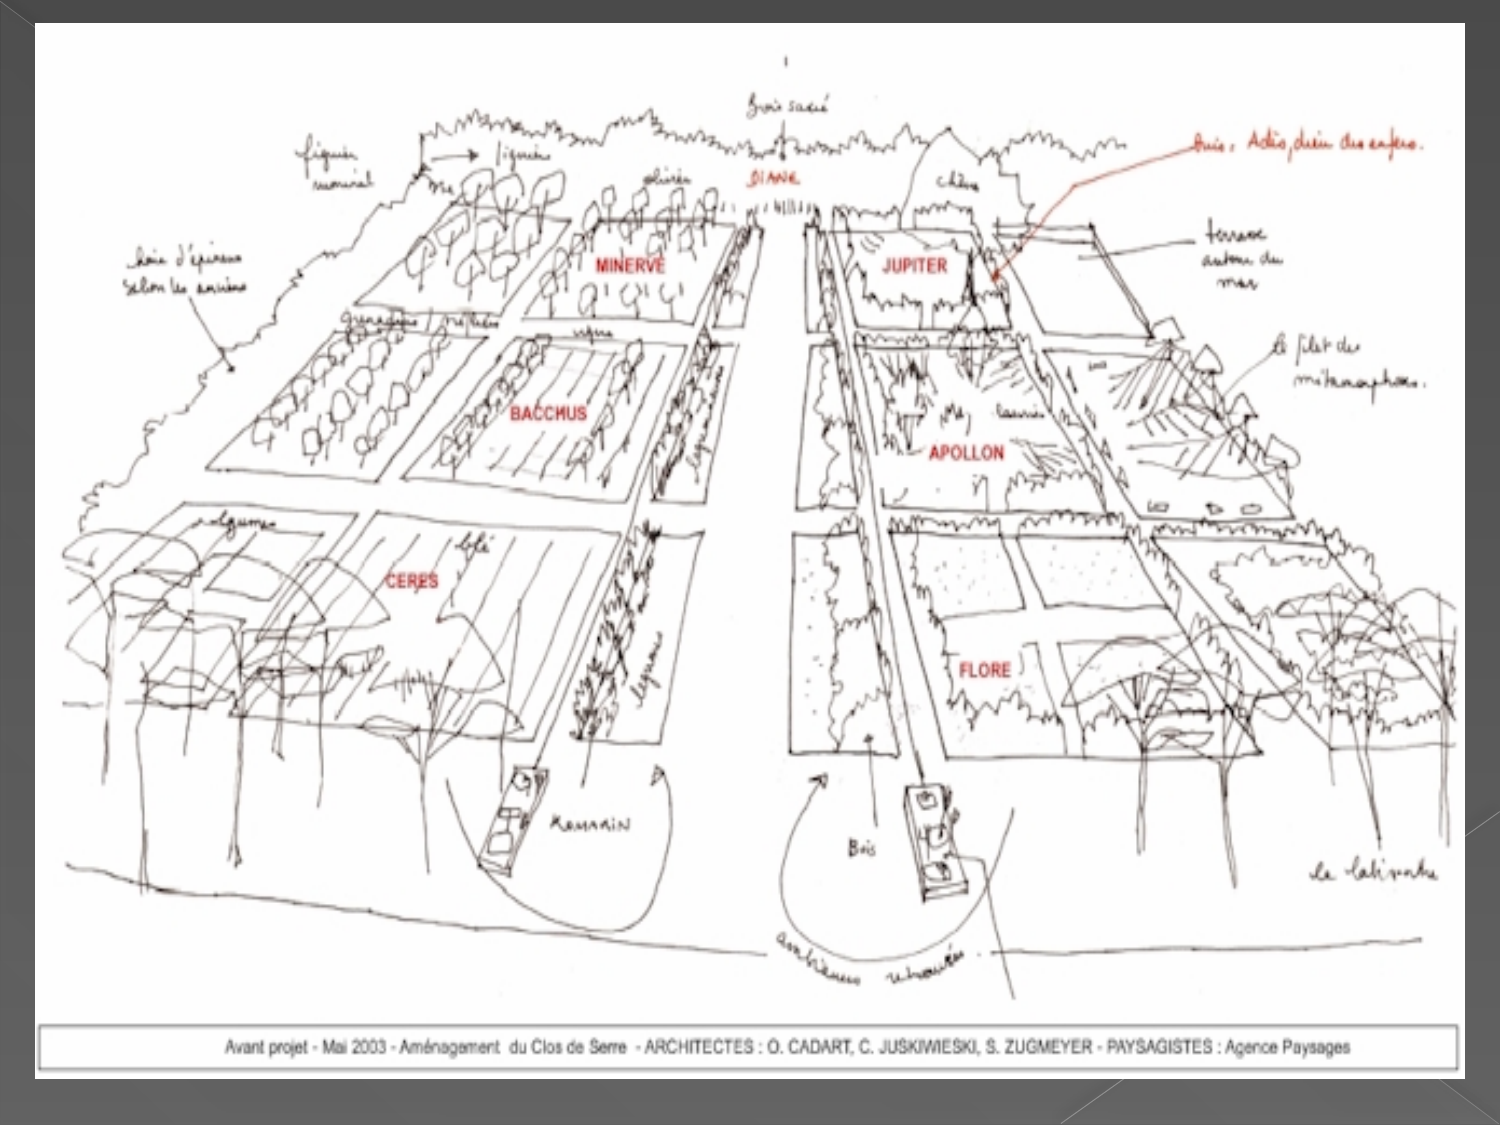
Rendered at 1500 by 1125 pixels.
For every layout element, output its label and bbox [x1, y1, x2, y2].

picture [34, 23, 1466, 1079]
